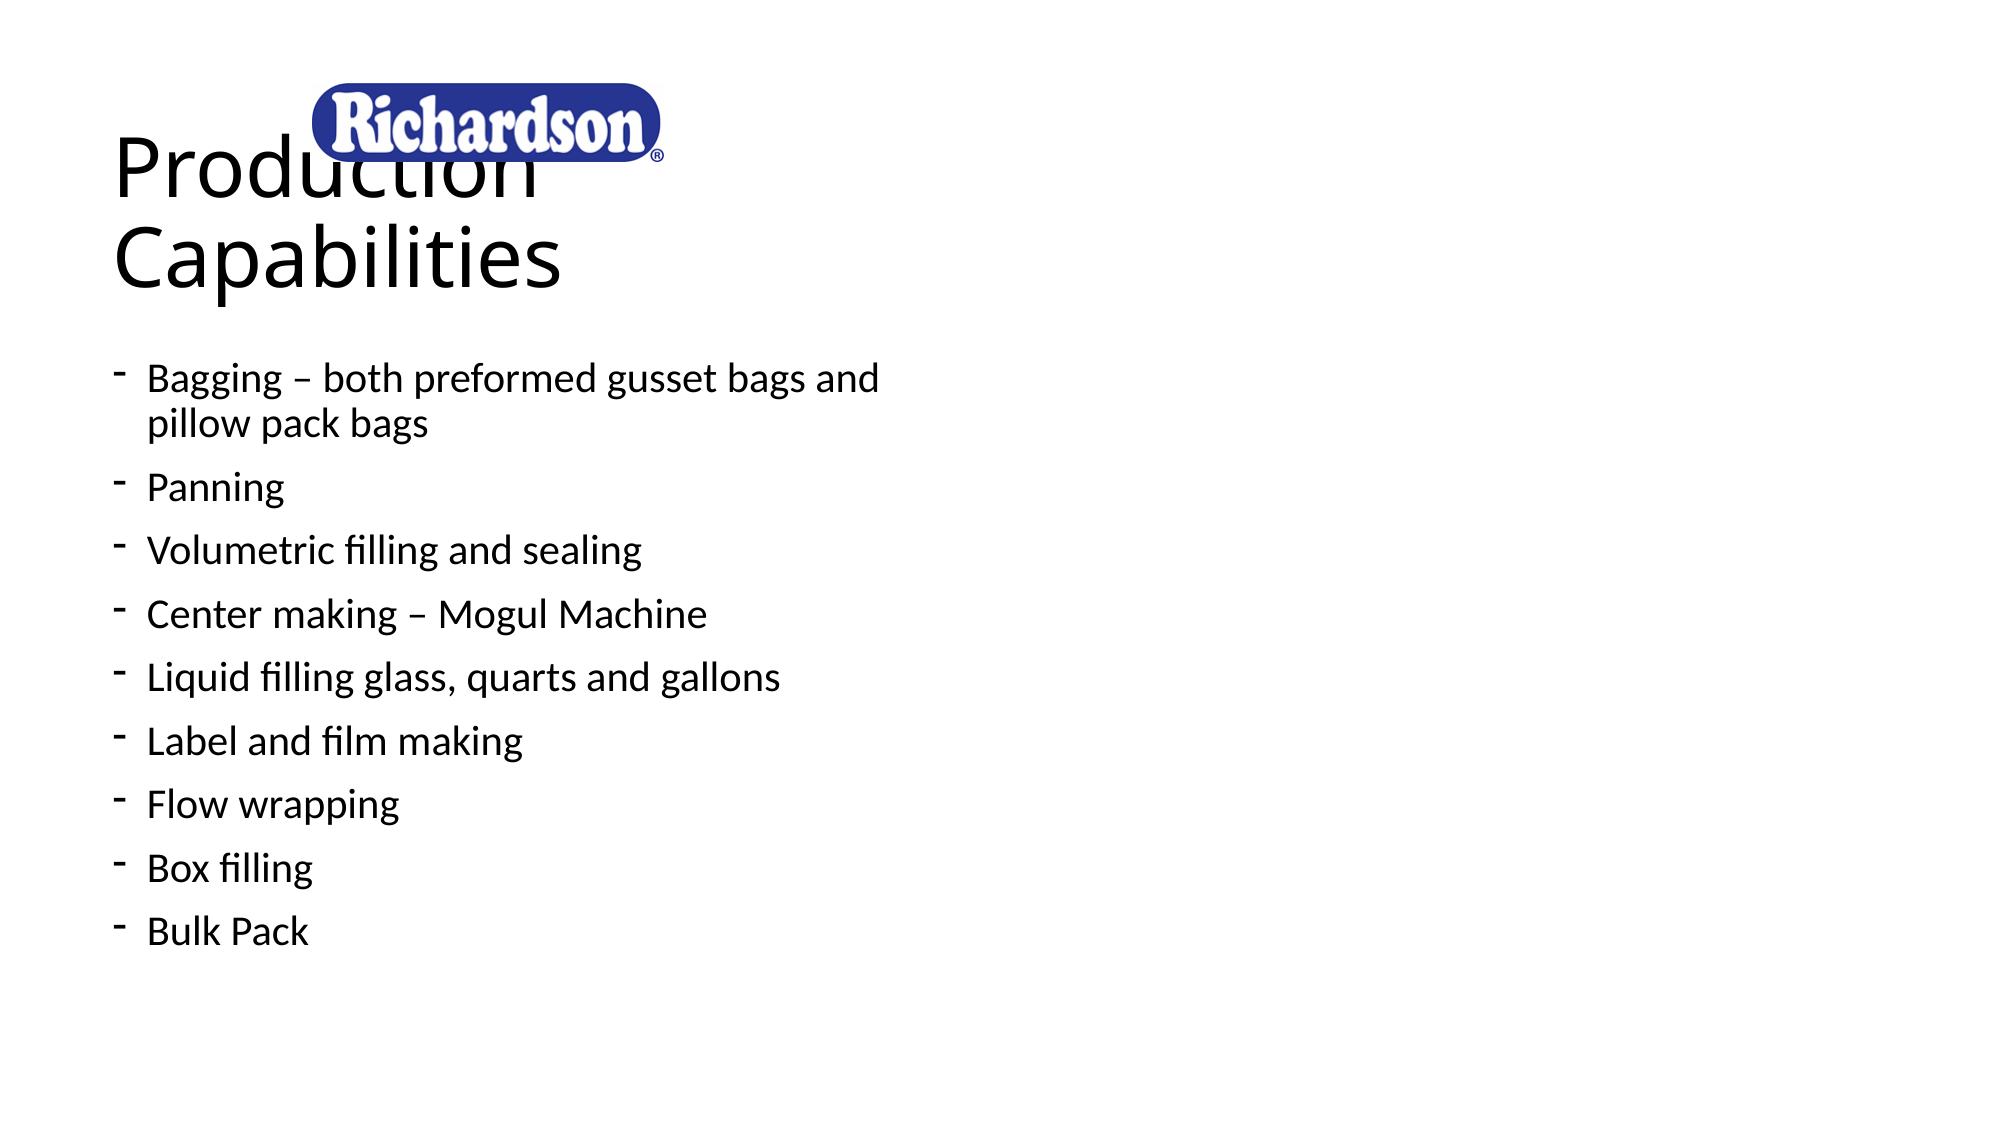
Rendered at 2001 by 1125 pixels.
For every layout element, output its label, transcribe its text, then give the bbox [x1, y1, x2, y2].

picture [312, 83, 664, 162]
title Production Capabilities [97, 105, 955, 326]
list Bagging – both preformed gusset bags and pillow pack bags Panning Volumetric filling and sealing Center making – Mogul Machine Liquid filling glass, quarts and gallons Label and film making Flow wrapping Box filling Bulk Pack [97, 348, 957, 967]
